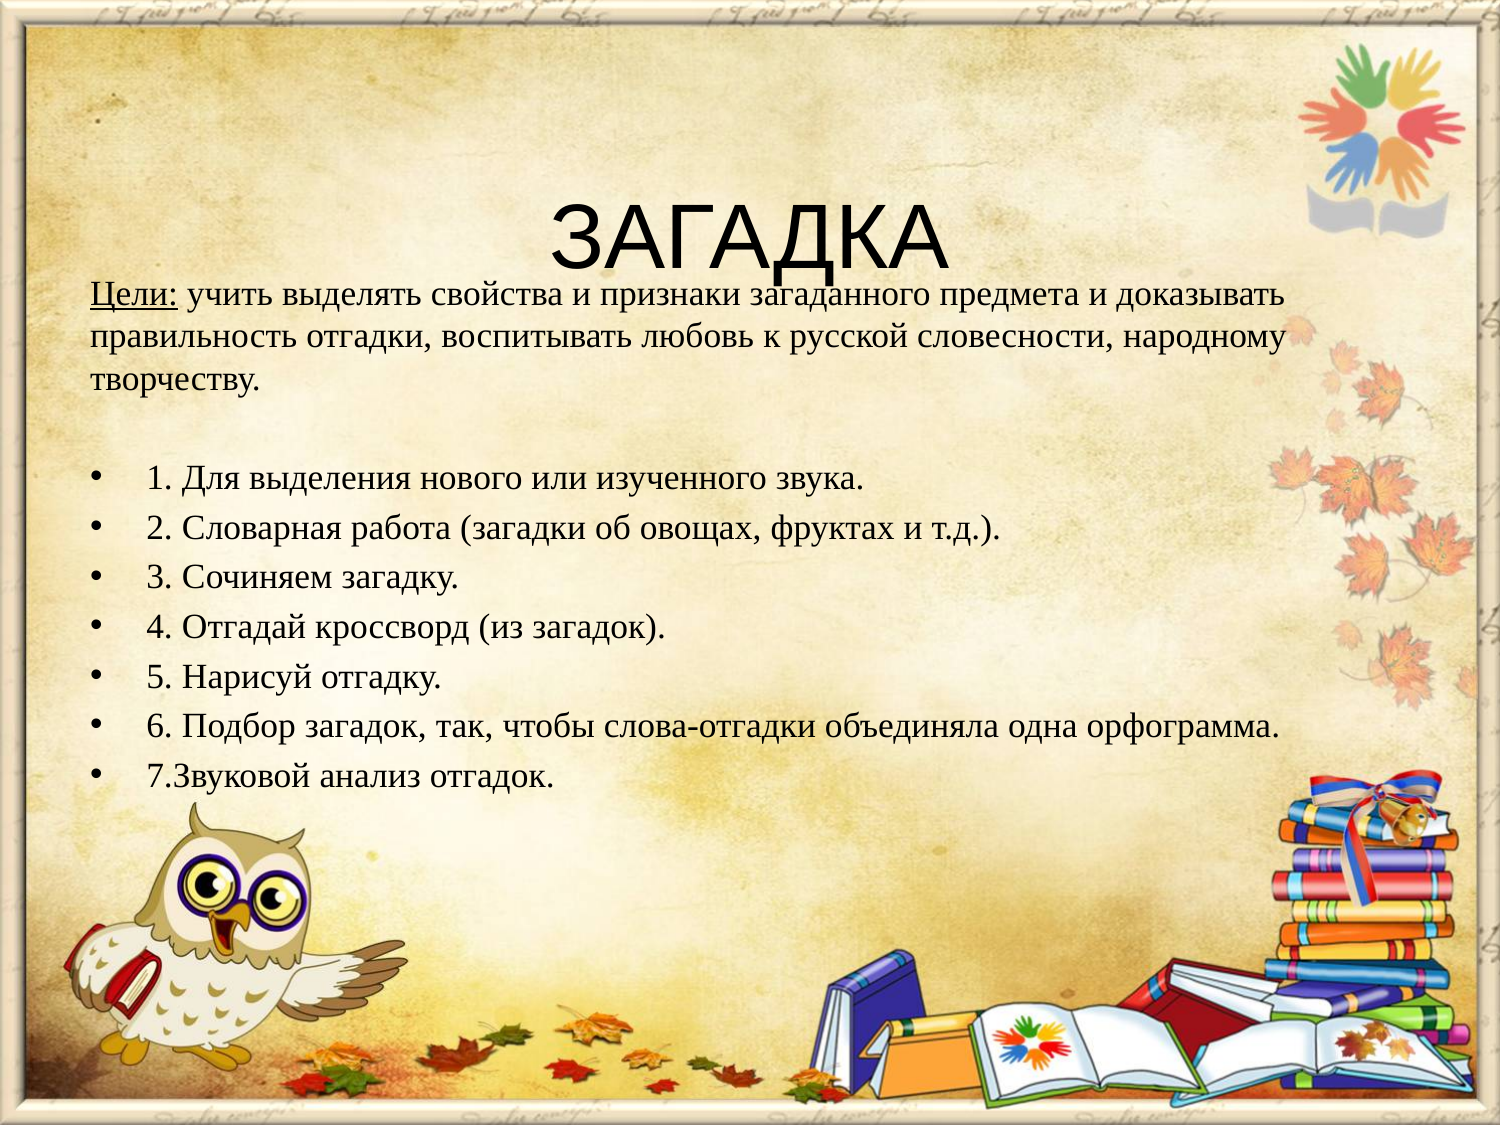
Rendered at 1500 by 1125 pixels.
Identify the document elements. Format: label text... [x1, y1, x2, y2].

title ЗАГАДКА [75, 55, 1425, 409]
picture [0, 0, 1500, 1125]
list Цели: учить выделять свойства и признаки загаданного предмета и доказывать правильность отгадки, воспитывать любовь к русской словесности, народному творчеству. 1. Для выделения нового или изученного звука. 2. Словарная работа (загадки об овощах, фруктах и т.д.). 3. Сочиняем загадку. 4. Отгадай кроссворд (из загадок). 5. Нарисуй отгадку. 6. Подбор загадок, так, чтобы слова-отгадки объединяла одна орфограмма. 7.Звуковой анализ отгадок. [75, 409, 1425, 1005]
